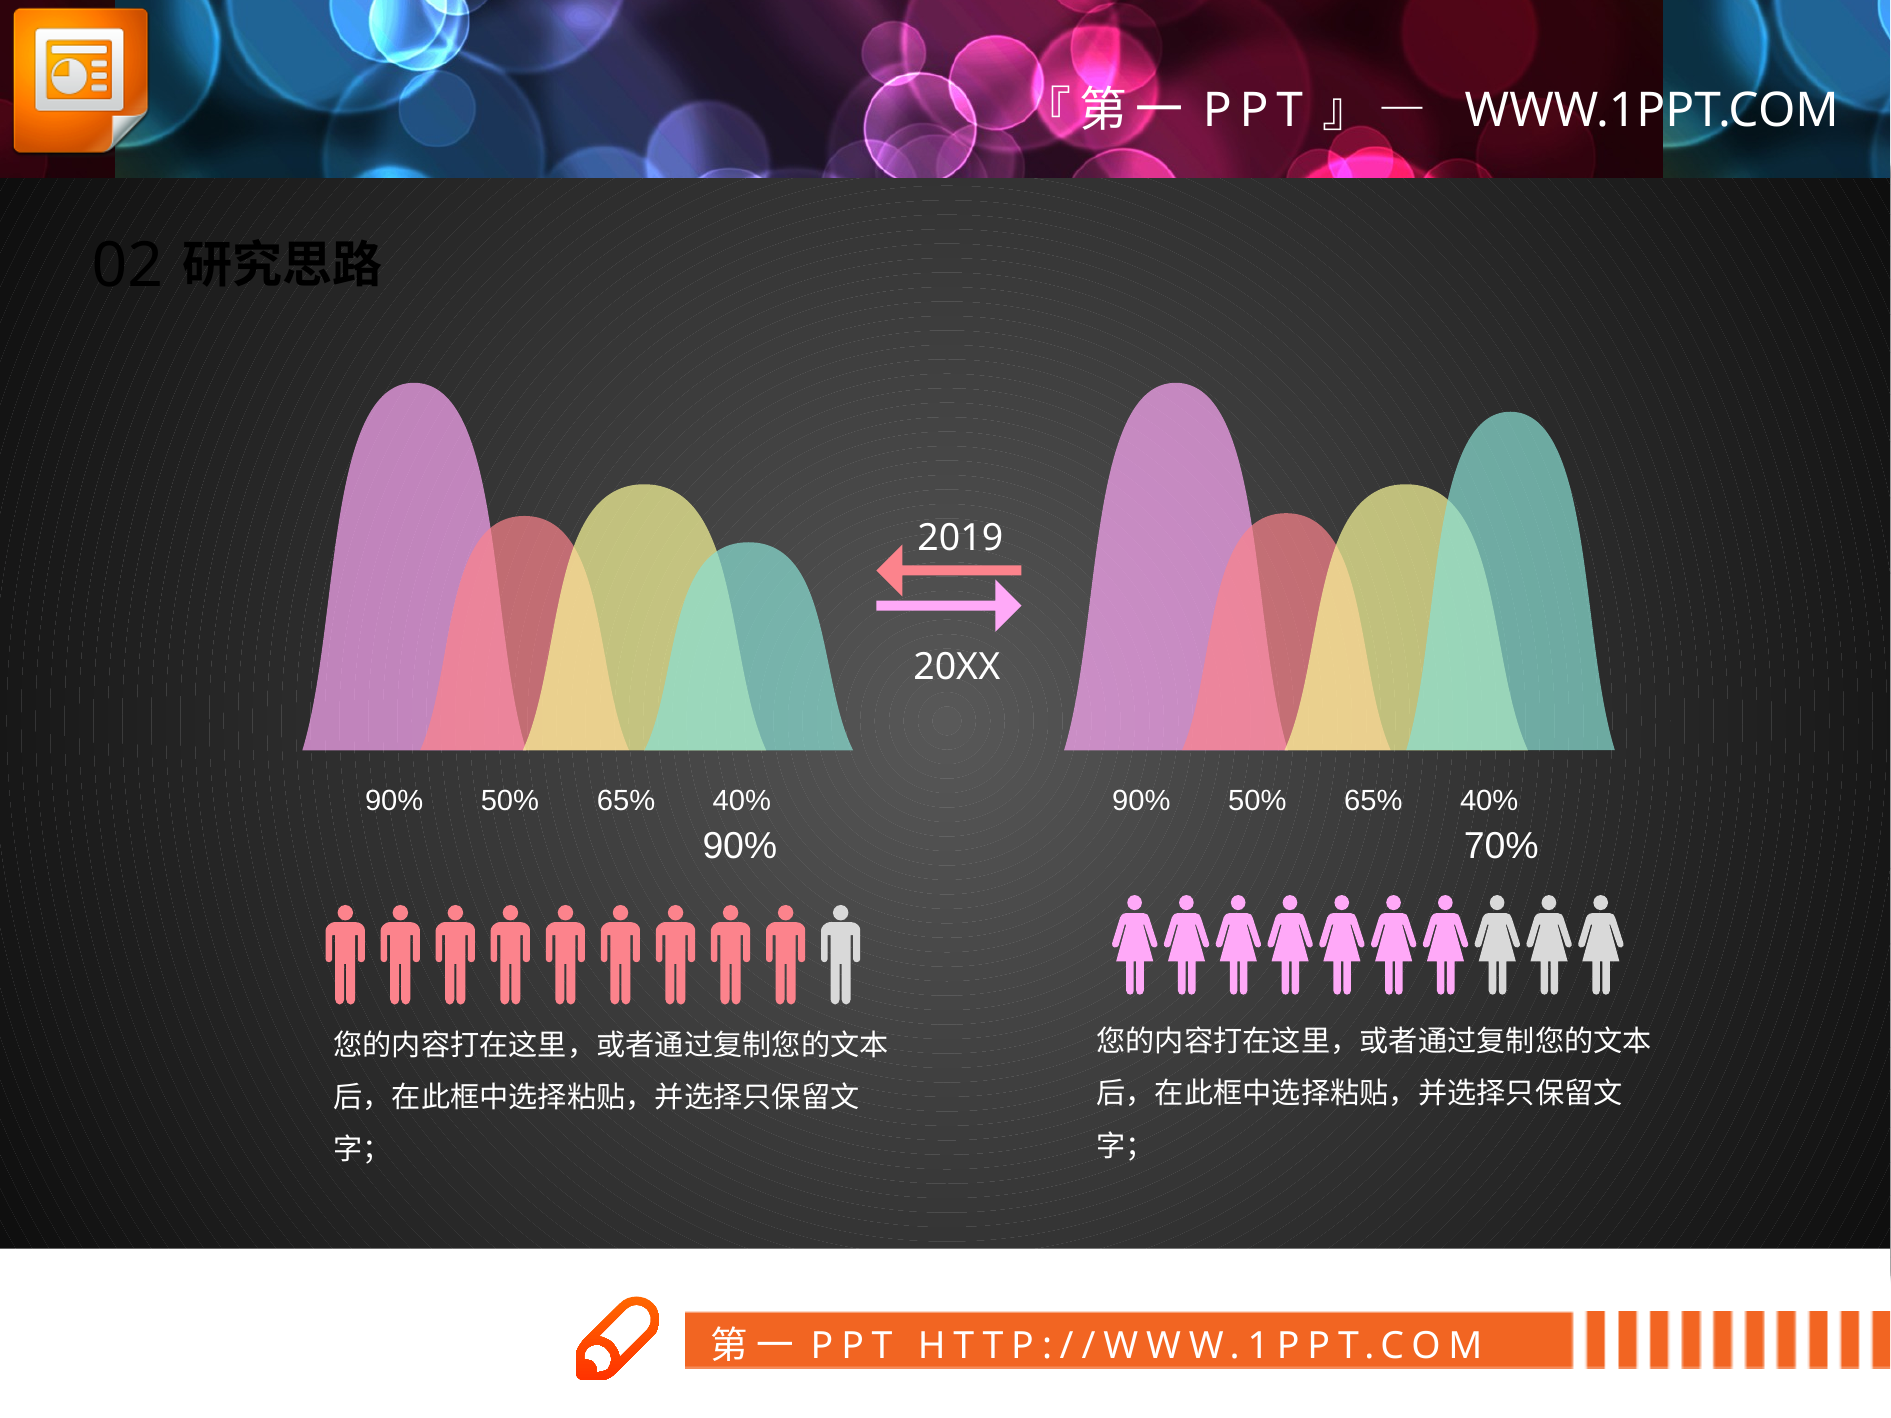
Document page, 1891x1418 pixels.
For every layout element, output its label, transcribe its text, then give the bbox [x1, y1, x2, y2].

text_box 研究思路 [180, 224, 649, 300]
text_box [325, 904, 861, 1005]
picture [0, 0, 1891, 178]
text_box [876, 544, 1022, 597]
text_box 您的内容打在这里，或者通过复制您的文本后，在此框中选择粘贴，并选择只保留文字； [1081, 997, 1686, 1170]
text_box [302, 382, 854, 825]
text_box 90% [687, 833, 793, 874]
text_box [1111, 894, 1625, 995]
text_box 02 [75, 217, 180, 307]
text_box 您的内容打在这里，或者通过复制您的文本后，在此框中选择粘贴，并选择只保留文字； [318, 1000, 923, 1173]
text_box [876, 579, 1022, 632]
text_box 2019 [902, 505, 1019, 566]
text_box 20XX [898, 634, 1016, 695]
text_box 70% [1449, 833, 1554, 874]
picture [685, 1311, 1891, 1369]
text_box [1063, 382, 1616, 825]
